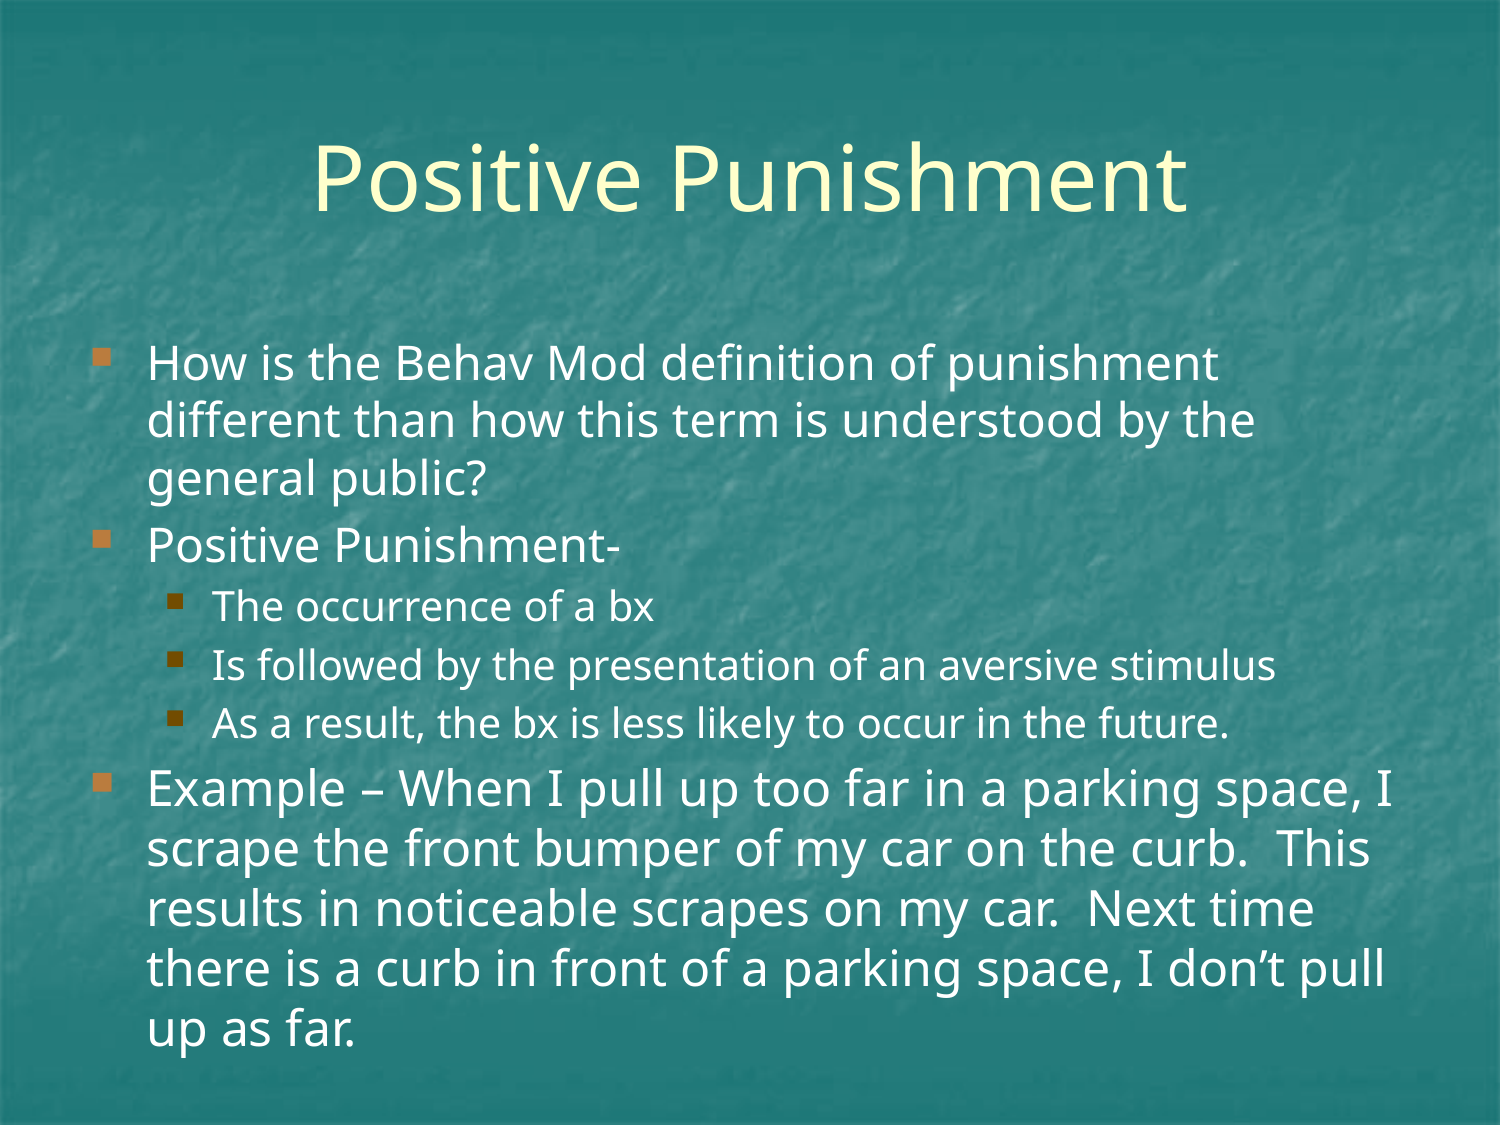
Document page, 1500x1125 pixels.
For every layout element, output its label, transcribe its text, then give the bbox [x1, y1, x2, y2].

title Positive Punishment [74, 62, 1426, 288]
list How is the Behav Mod definition of punishment different than how this term is understood by the general public? Positive Punishment- The occurrence of a bx Is followed by the presentation of an aversive stimulus As a result, the bx is less likely to occur in the future. Example – When I pull up too far in a parking space, I scrape the front bumper of my car on the curb. This results in noticeable scrapes on my car. Next time there is a curb in front of a parking space, I don’t pull up as far. [74, 324, 1426, 1001]
